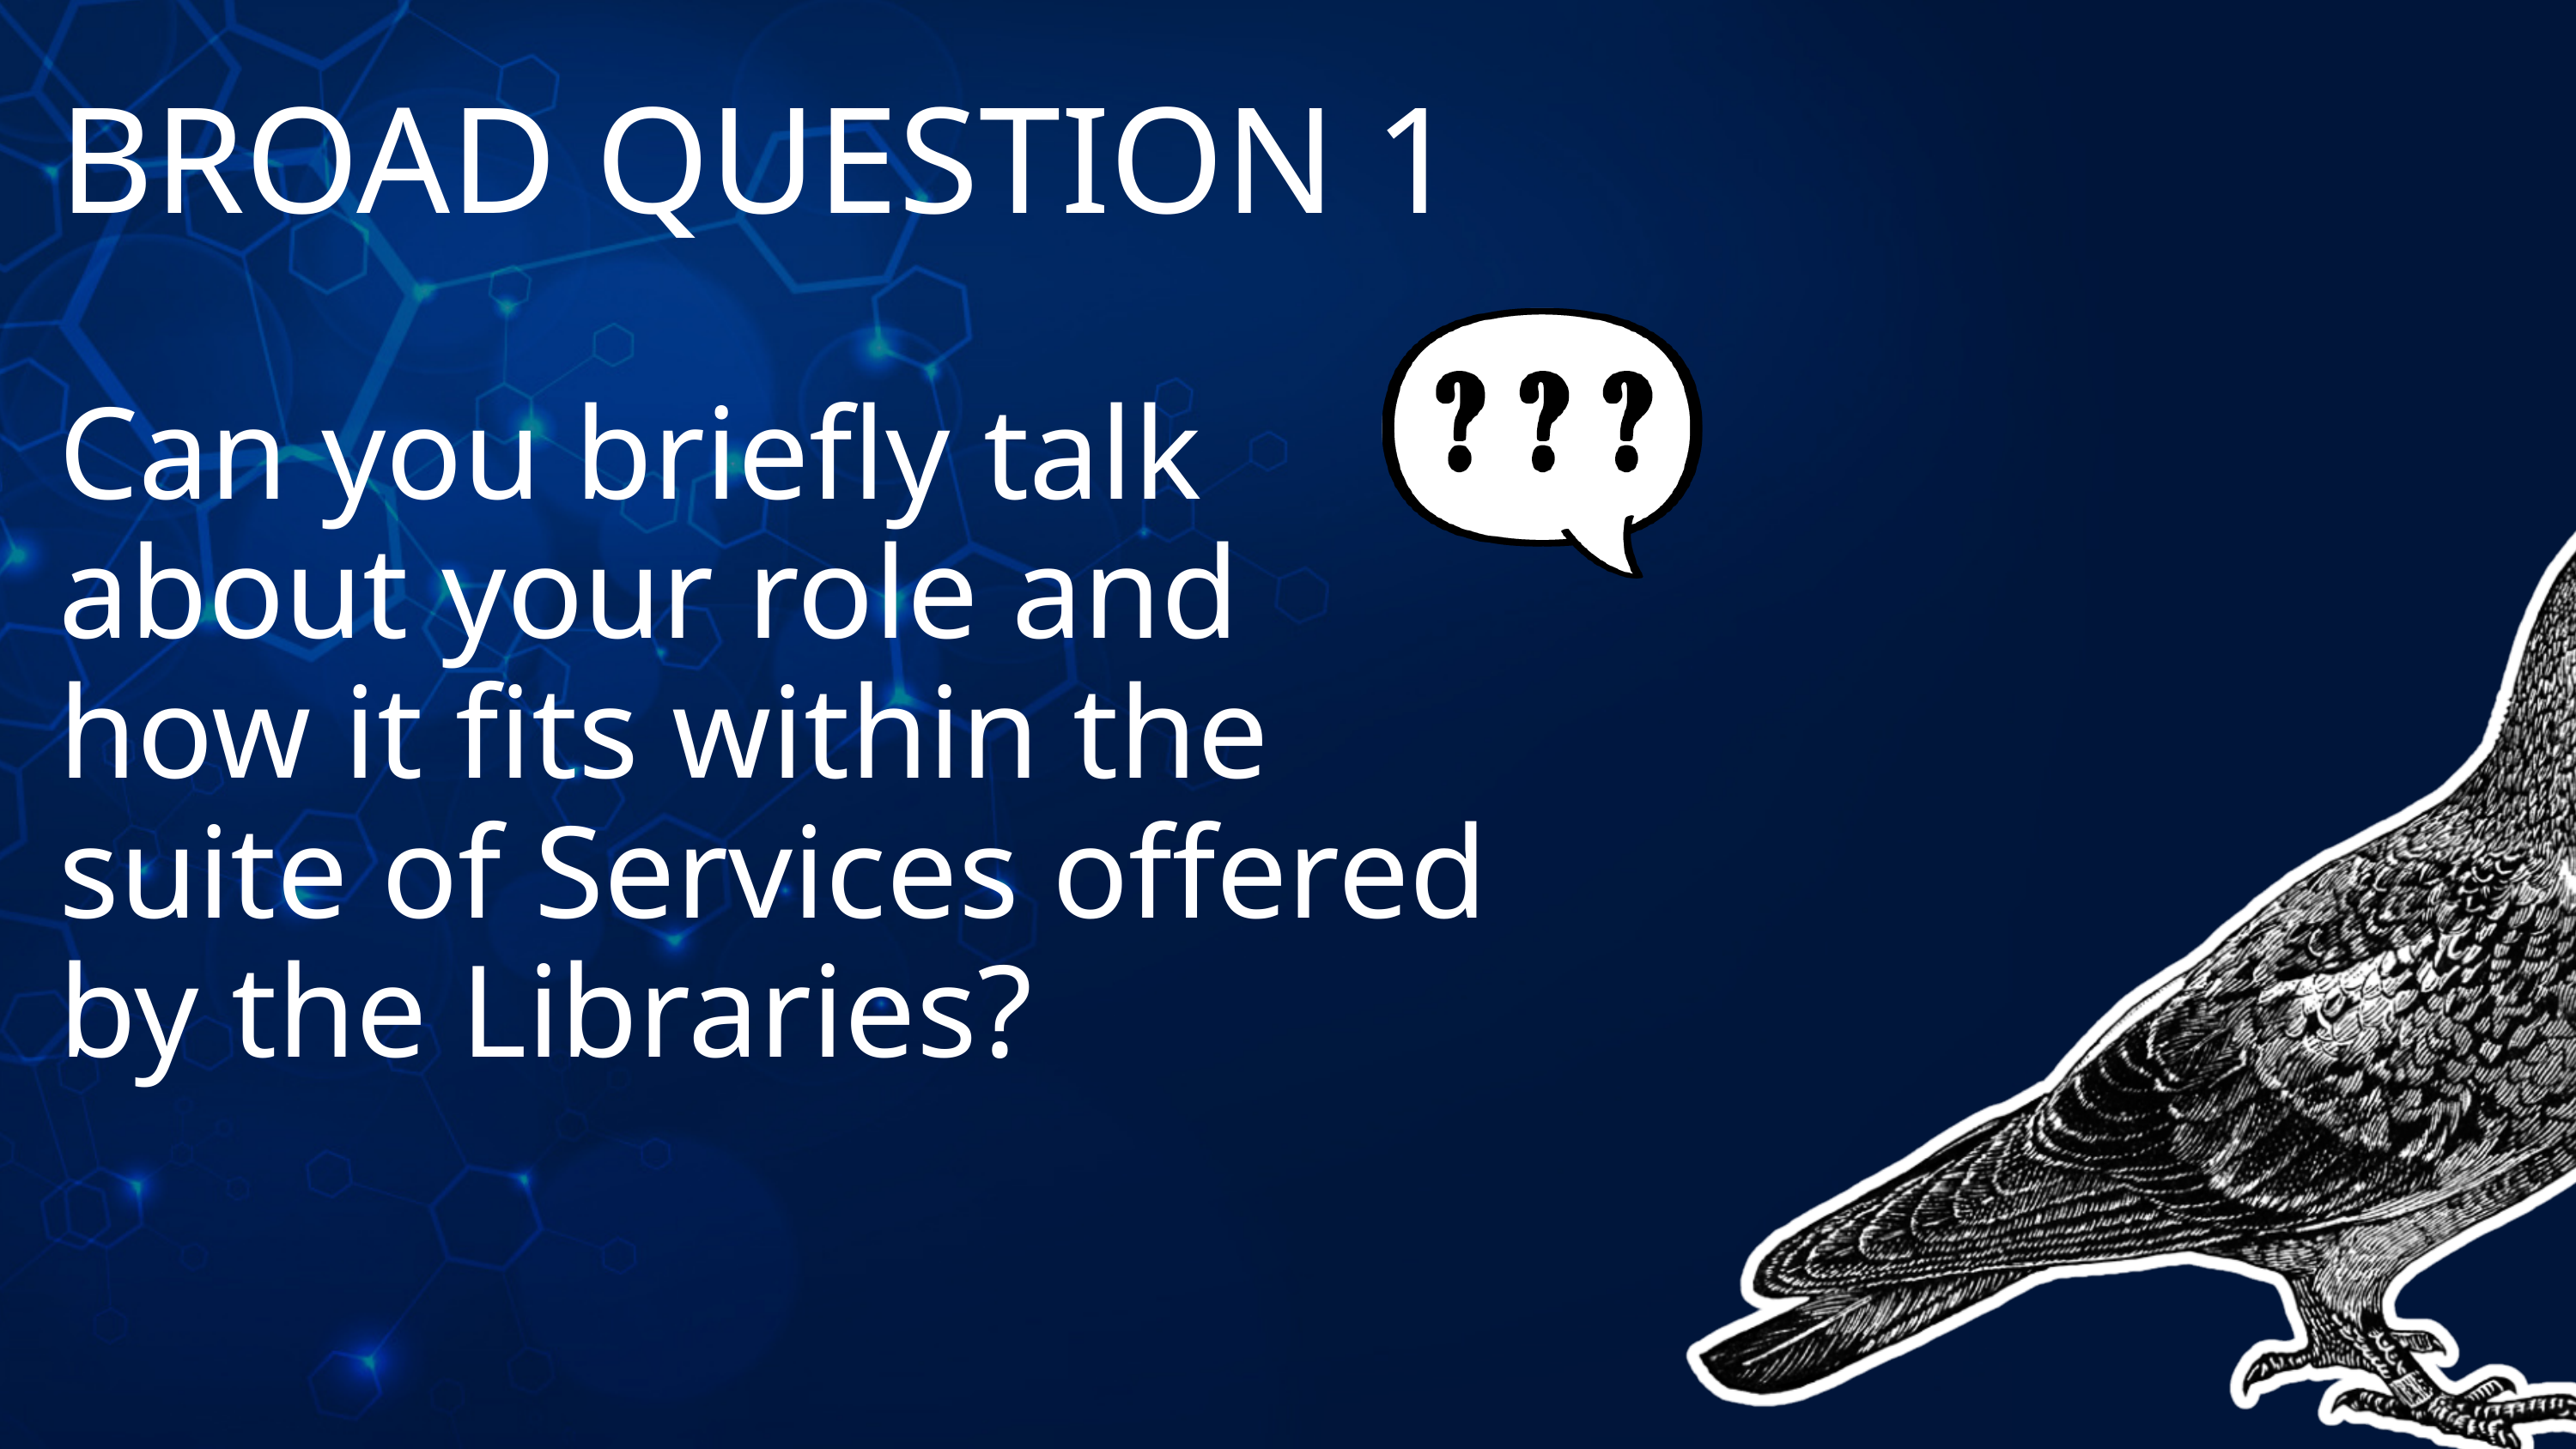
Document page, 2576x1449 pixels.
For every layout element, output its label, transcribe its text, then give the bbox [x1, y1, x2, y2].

text_box [1504, 301, 1708, 585]
text_box [1674, 494, 2576, 1449]
text_box [0, 0, 2576, 1449]
title BROAD QUESTION 1 Can you briefly talk about your role and how it fits within the suite of Services offered by the Libraries? [58, 81, 1504, 1245]
